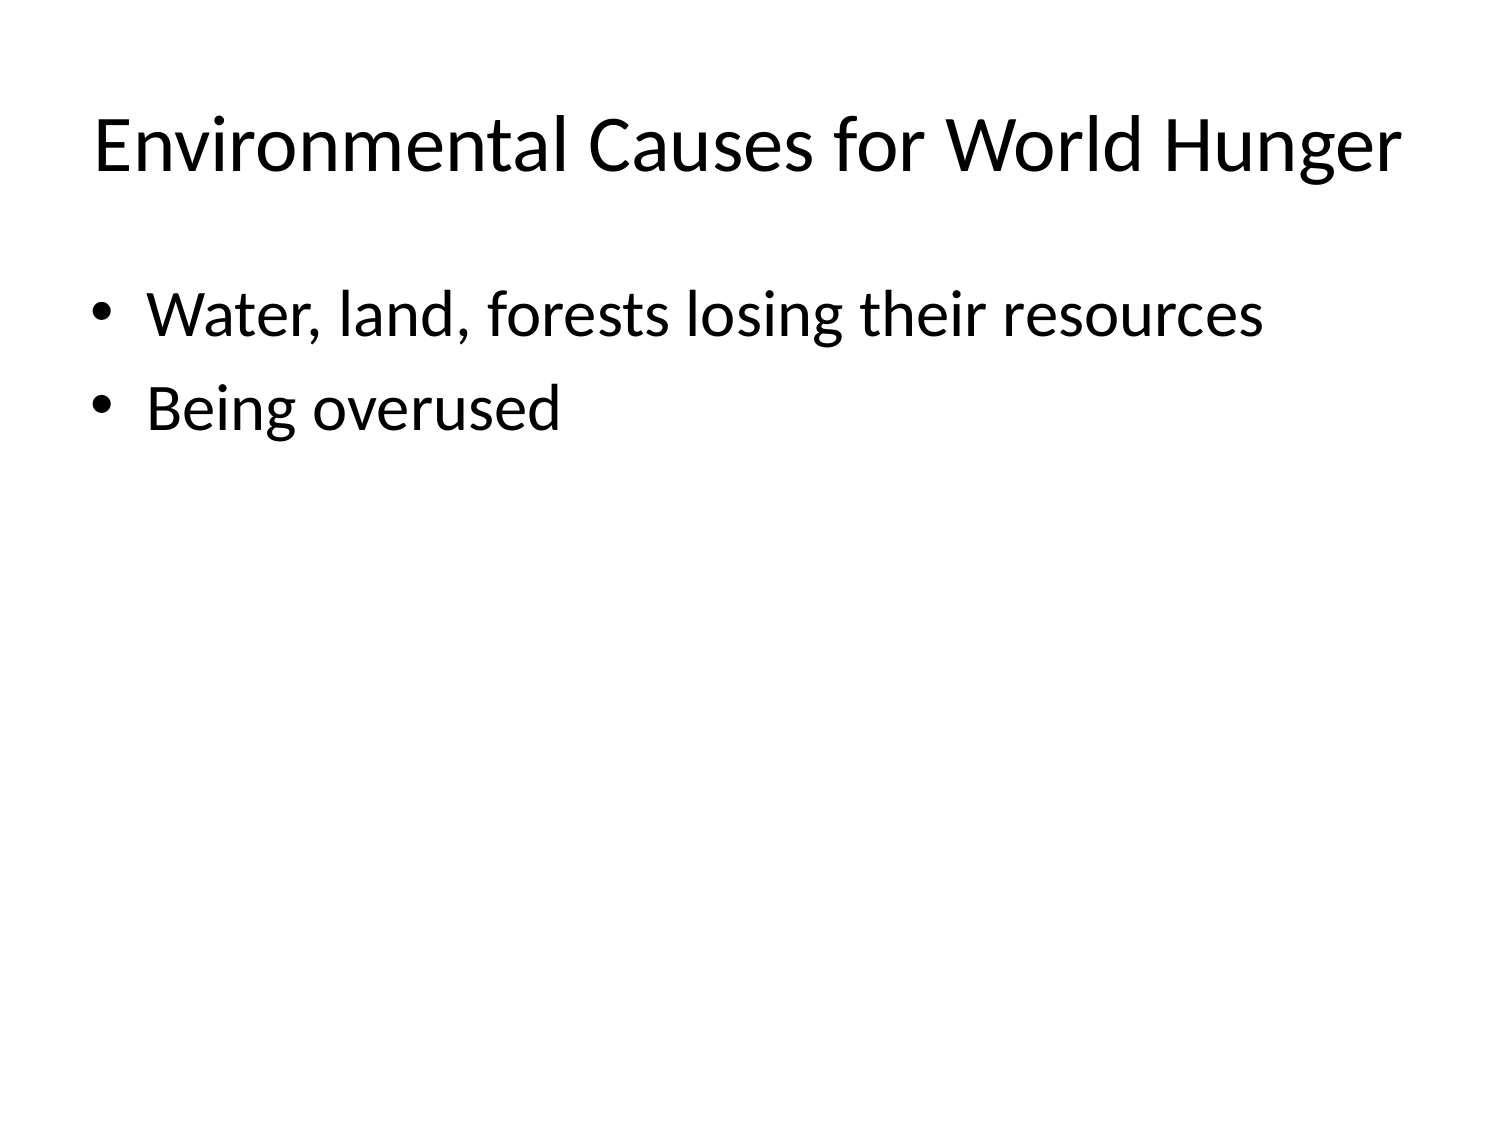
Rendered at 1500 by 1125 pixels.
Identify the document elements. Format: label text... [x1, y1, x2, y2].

title Environmental Causes for World Hunger [75, 45, 1425, 233]
list Water, land, forests losing their resources Being overused [75, 262, 1425, 1005]
